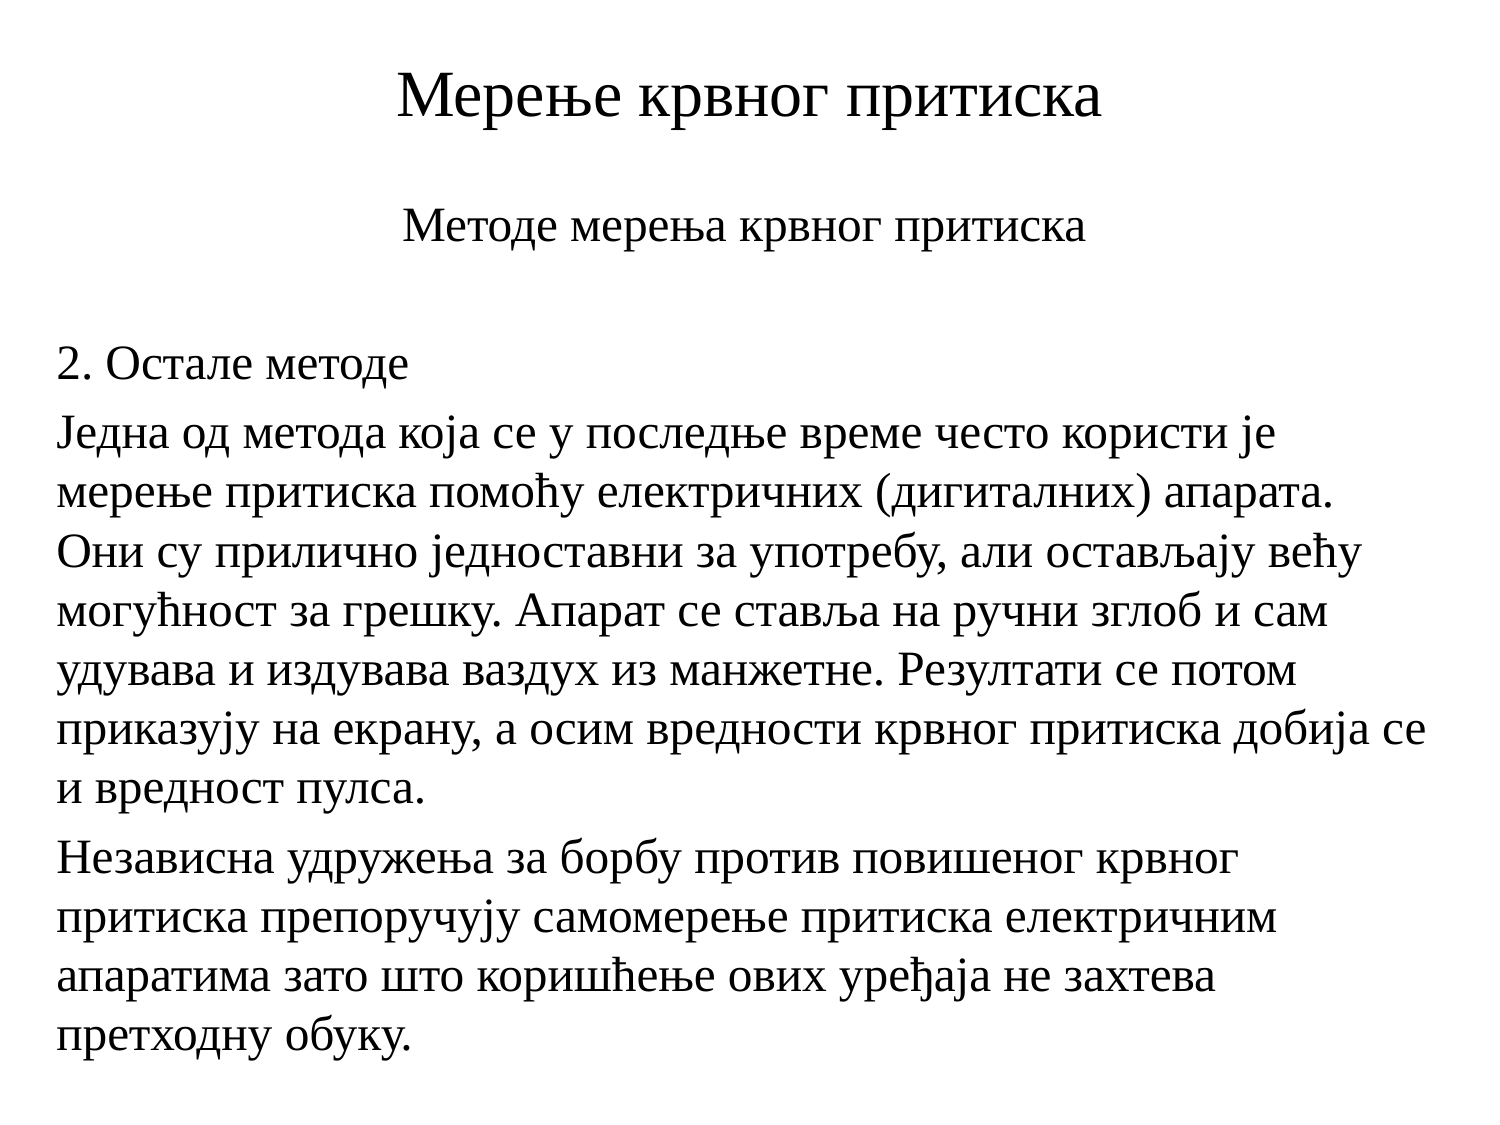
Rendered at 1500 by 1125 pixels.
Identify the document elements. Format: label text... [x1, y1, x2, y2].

title Мерење крвног притиска [112, 42, 1388, 138]
subtitle Методе мерења крвног притиска 2. Остале методе Једна од метода која се у последње време често користи је мерење притиска помоћу електричних (дигиталних) апарата. Они су прилично једноставни за употребу, али остављају већу могућност за грешку. Апарат се ставља на ручни зглоб и сам удувава и издувава ваздух из манжетне. Резултати се потом приказују на екрану, а осим вредности крвног притиска добија се и вредност пулса. Независна удружења за борбу против повишеног крвног притиска препоручују самомерење притиска електричним апаратима зато што коришћење ових уређаја не захтева претходну обуку. [41, 184, 1447, 1071]
